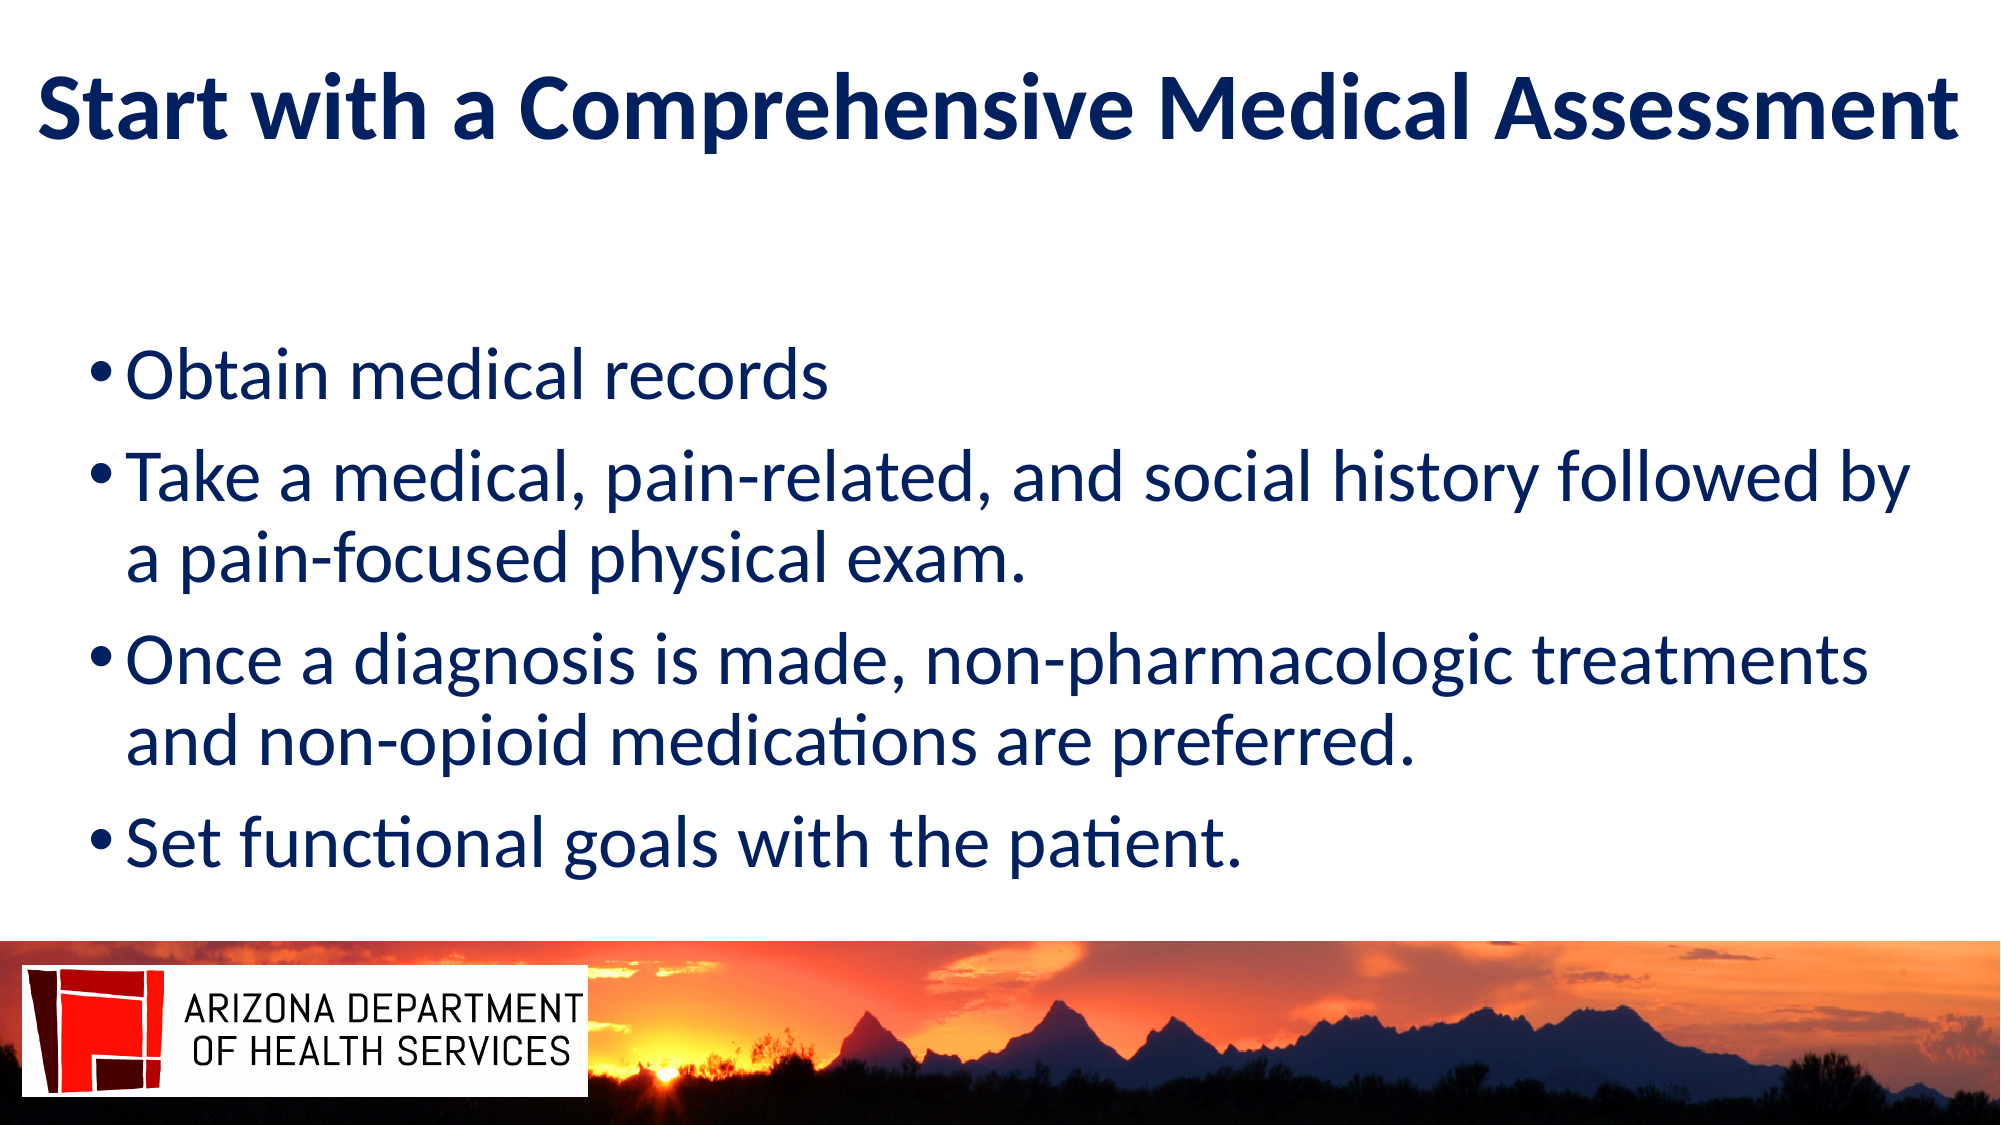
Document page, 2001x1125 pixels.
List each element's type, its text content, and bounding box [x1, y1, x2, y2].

list Obtain medical records Take a medical, pain-related, and social history followed by a pain-focused physical exam. Once a diagnosis is made, non-pharmacologic treatments and non-opioid medications are preferred. Set functional goals with the patient. [73, 327, 1949, 1087]
picture [0, 941, 2000, 1125]
title Start with a Comprehensive Medical Assessment [0, 0, 2000, 218]
